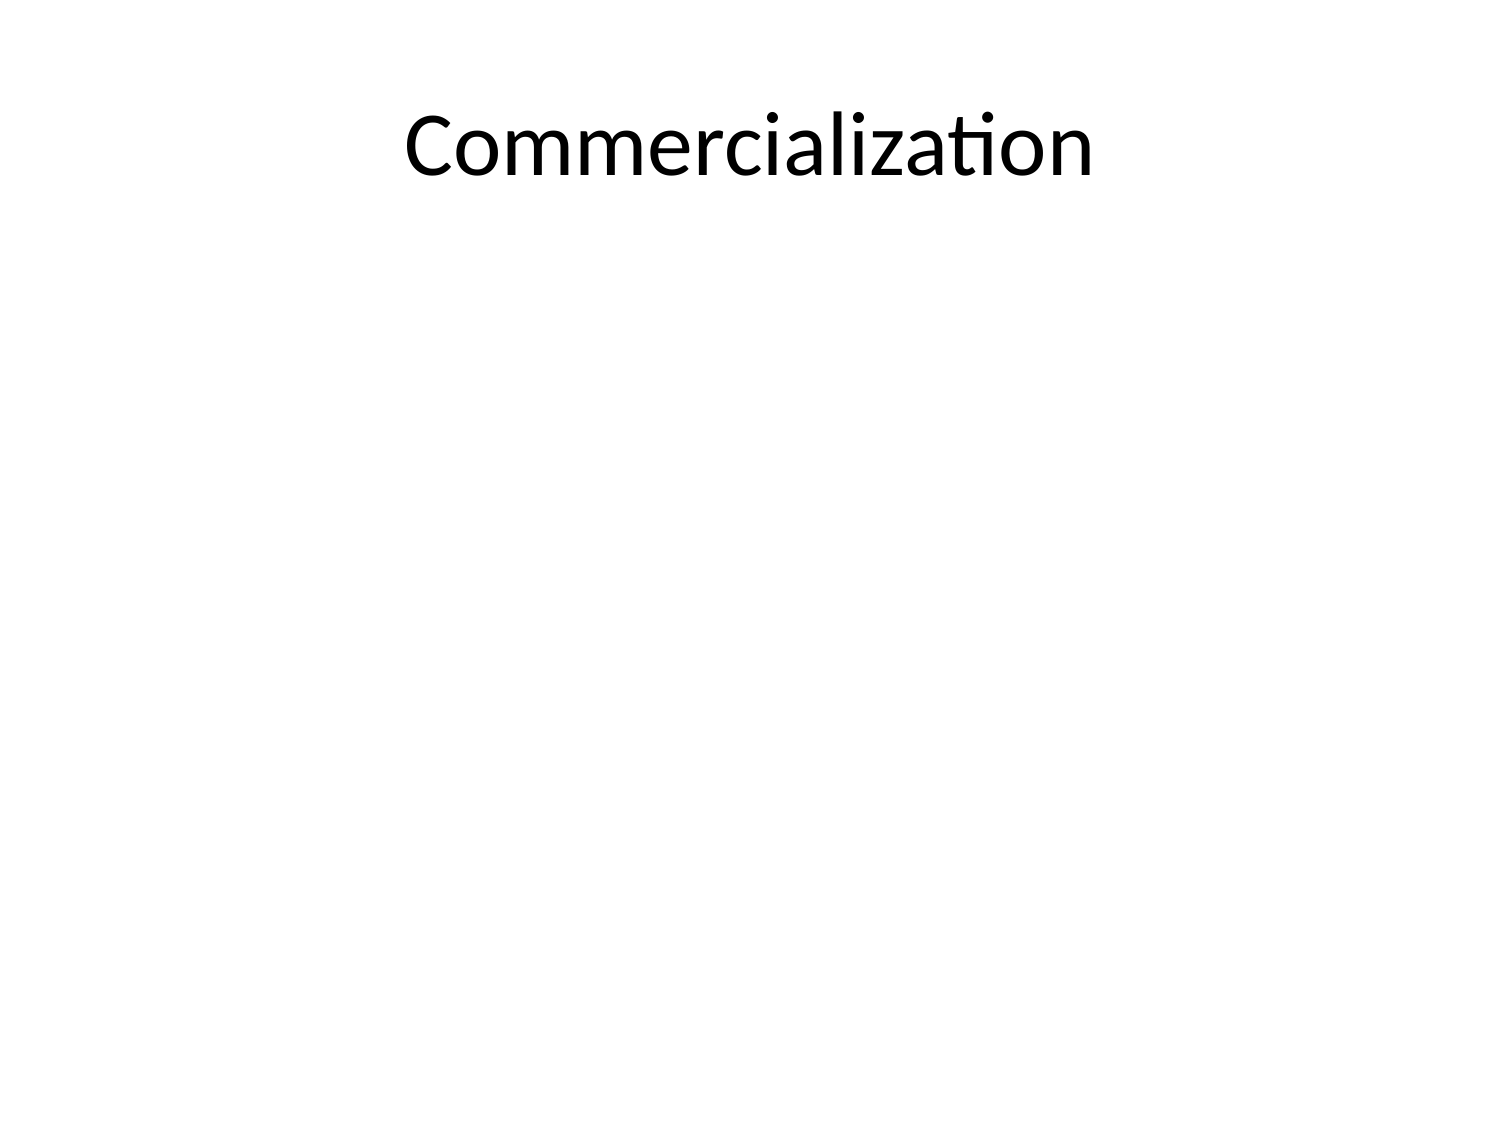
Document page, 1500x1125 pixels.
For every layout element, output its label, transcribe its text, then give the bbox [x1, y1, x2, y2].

title Commercialization [75, 45, 1425, 233]
